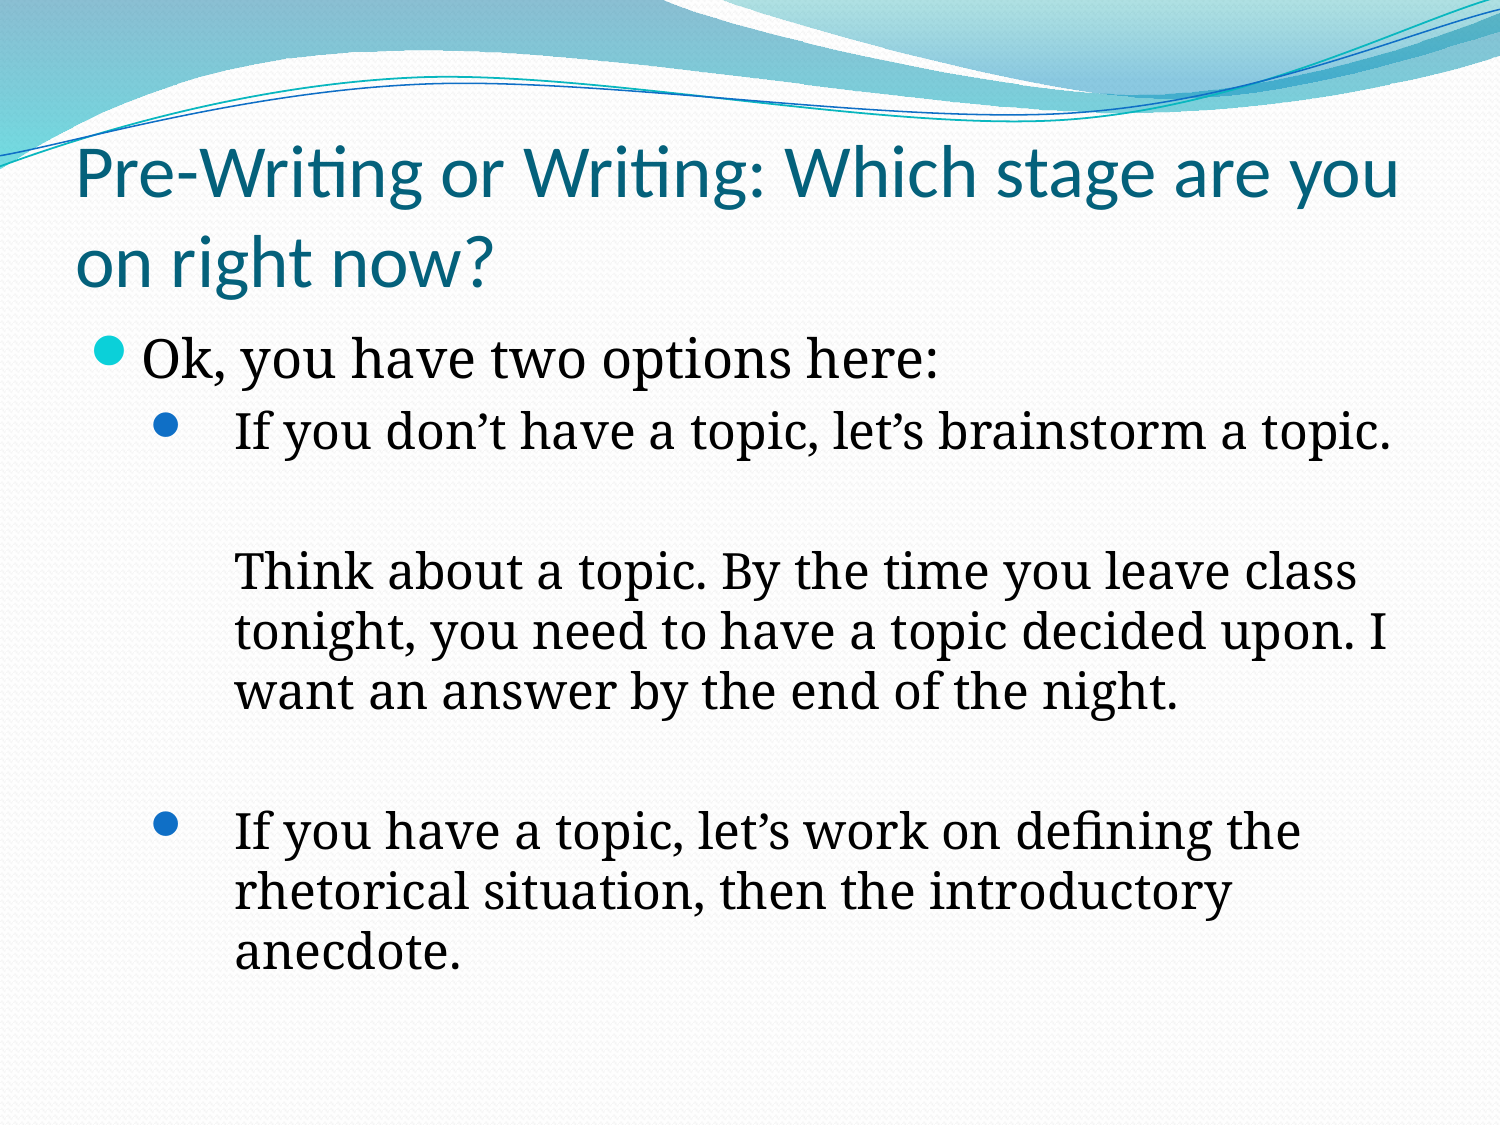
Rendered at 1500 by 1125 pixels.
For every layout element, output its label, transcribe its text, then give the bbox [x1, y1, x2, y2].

list Ok, you have two options here: If you don’t have a topic, let’s brainstorm a topic. Think about a topic. By the time you leave class tonight, you need to have a topic decided upon. I want an answer by the end of the night. If you have a topic, let’s work on defining the rhetorical situation, then the introductory anecdote. [75, 317, 1425, 1038]
title Pre-Writing or Writing: Which stage are you on right now? [75, 115, 1425, 303]
